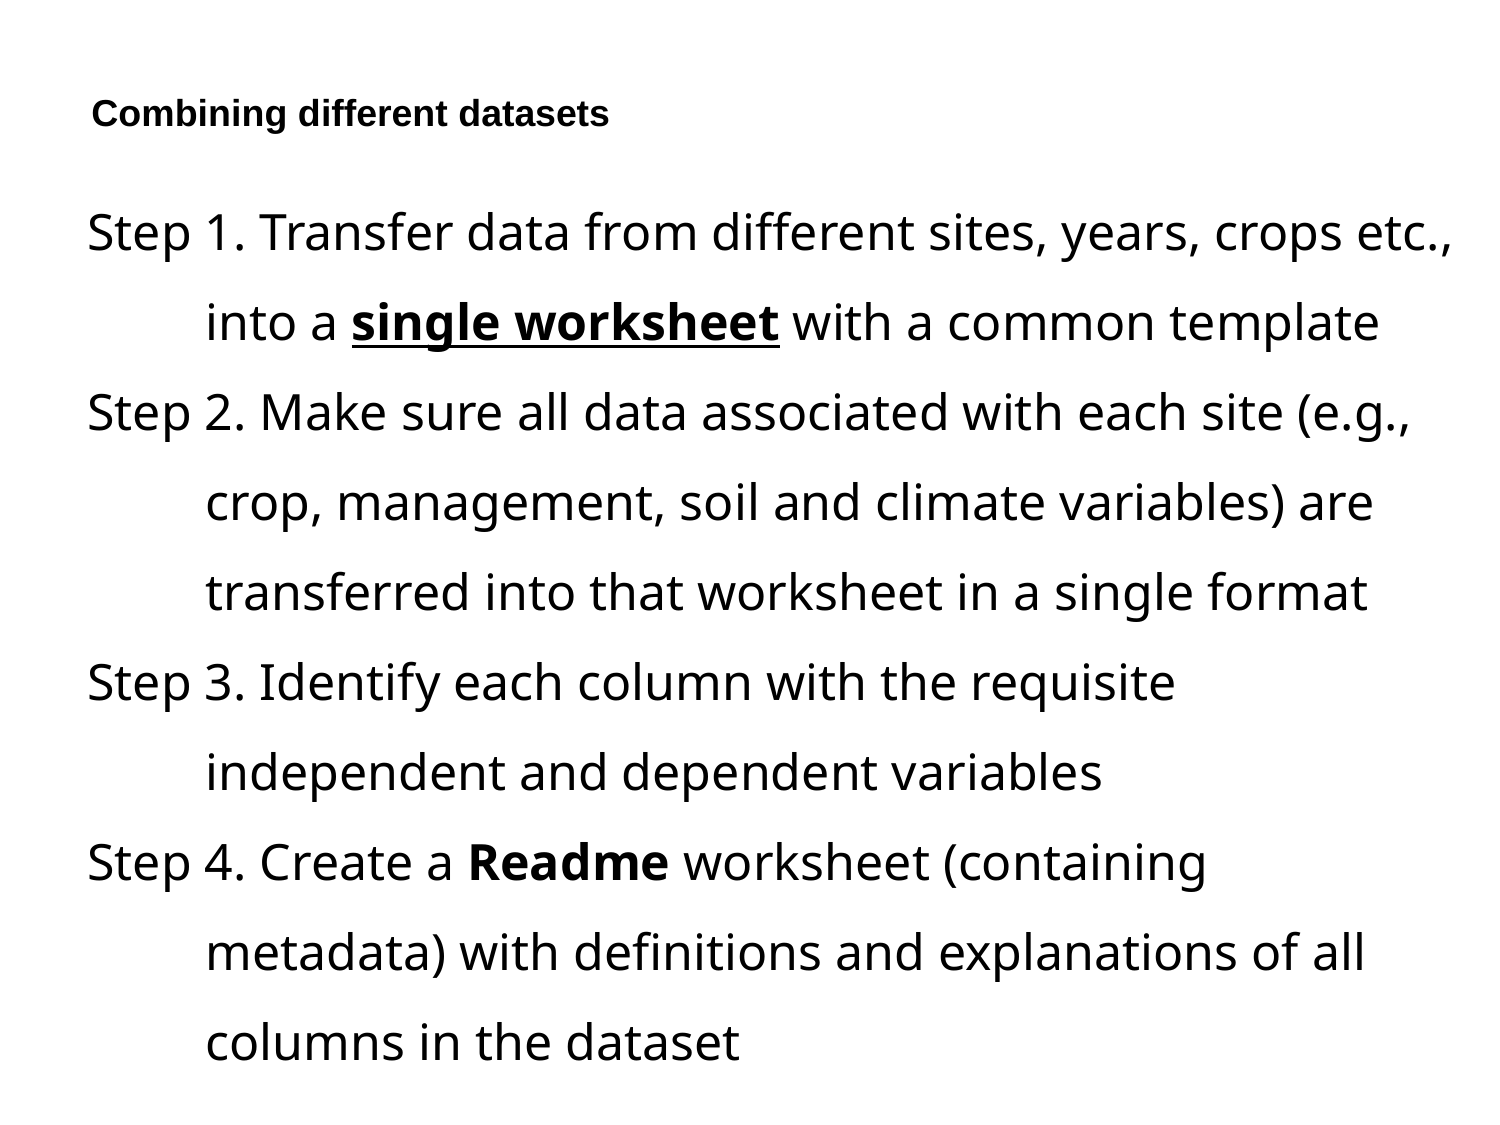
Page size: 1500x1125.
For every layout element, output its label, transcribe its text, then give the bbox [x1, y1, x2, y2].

text_box Combining different datasets [76, 78, 1500, 142]
text_box Step 1. Transfer data from different sites, years, crops etc., into a single worksheet with a common template Step 2. Make sure all data associated with each site (e.g., crop, management, soil and climate variables) are transferred into that worksheet in a single format Step 3. Identify each column with the requisite independent and dependent variables Step 4. Create a Readme worksheet (containing metadata) with definitions and explanations of all columns in the dataset [72, 163, 1473, 1079]
